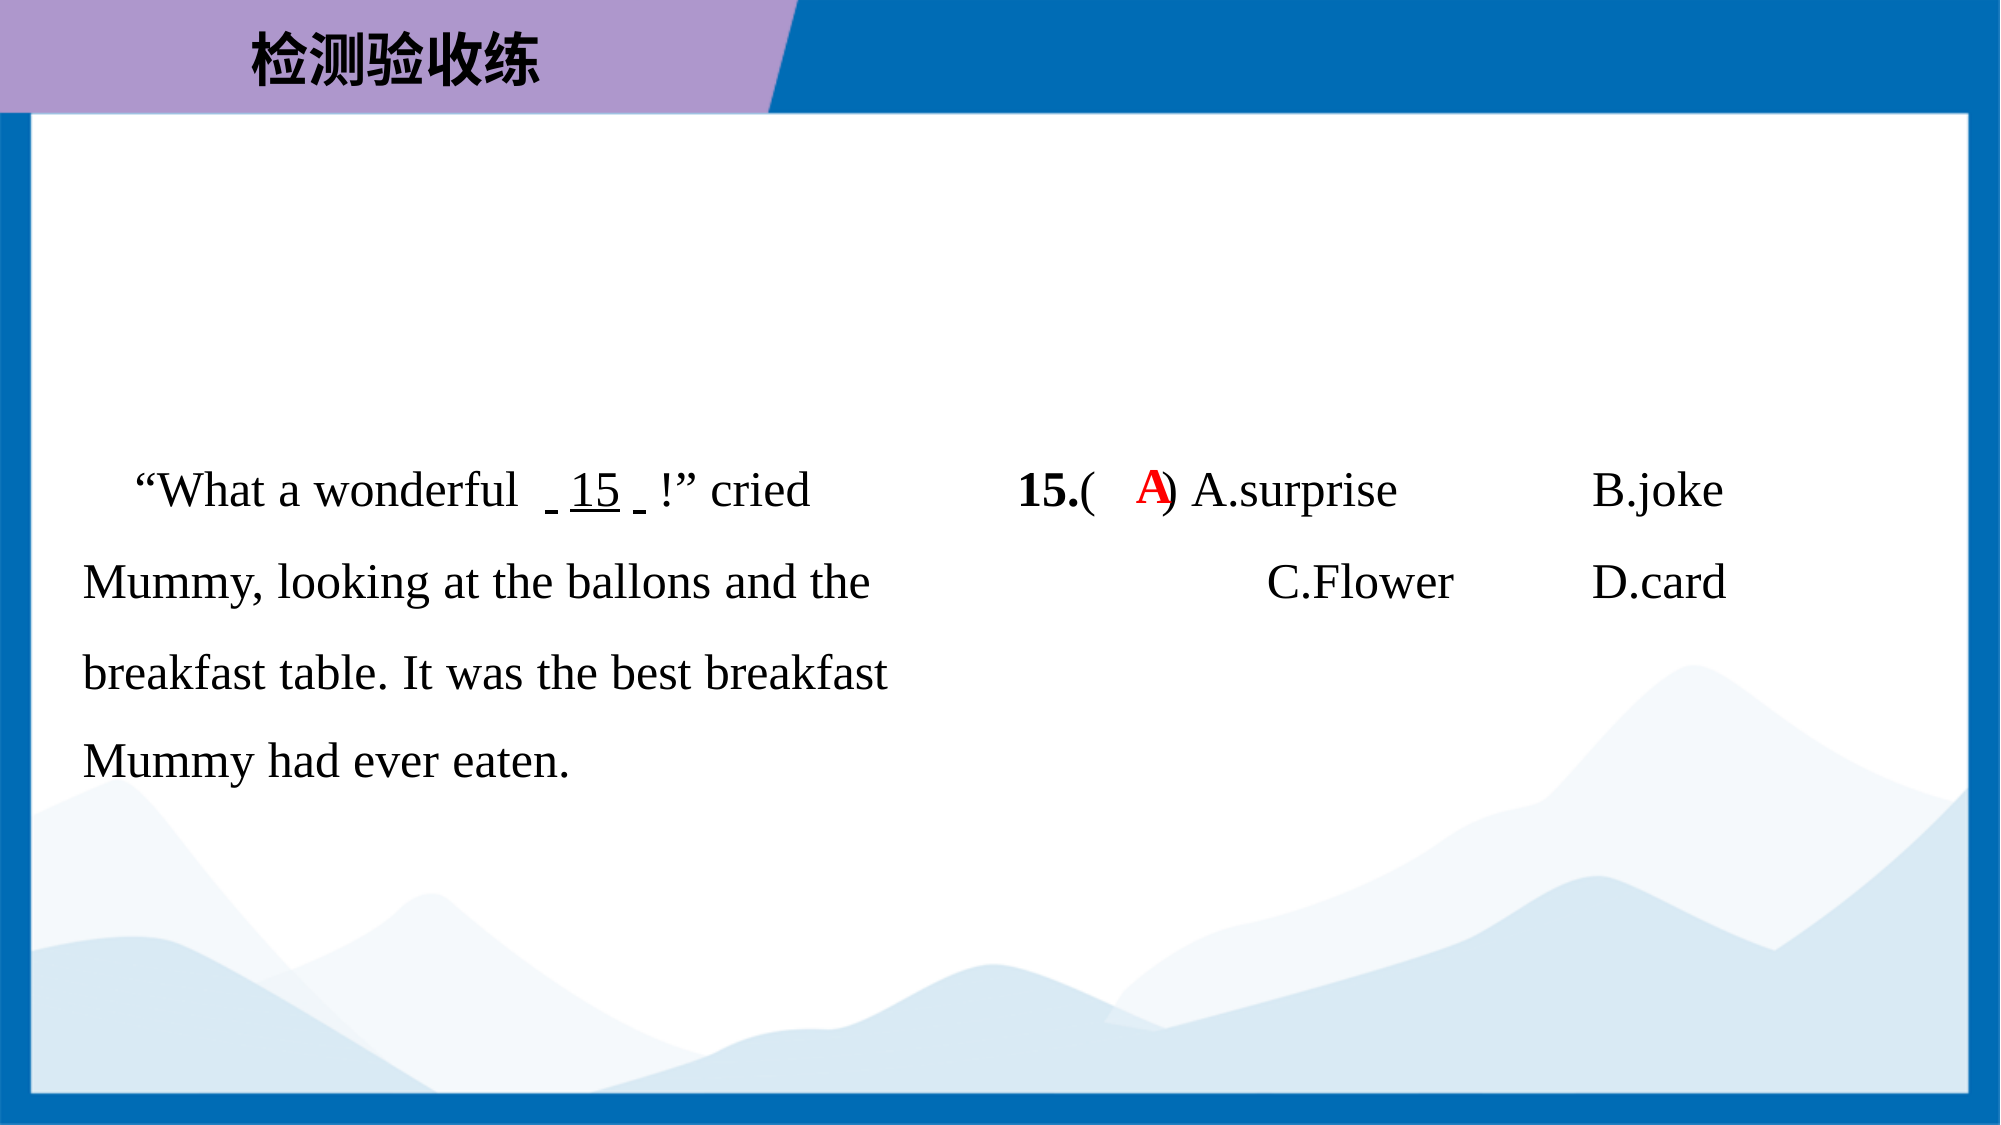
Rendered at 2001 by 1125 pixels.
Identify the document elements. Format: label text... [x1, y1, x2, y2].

text_box “What a wonderful . .15. .!” cried Mummy, looking at the ballons and the breakfast table. It was the best breakfast Mummy had ever eaten. [82, 424, 984, 778]
text_box A [1117, 426, 1190, 505]
picture [0, 0, 2000, 1125]
text_box 15.( ) A.surprise B.joke C.Flower D.card [1016, 424, 1919, 595]
